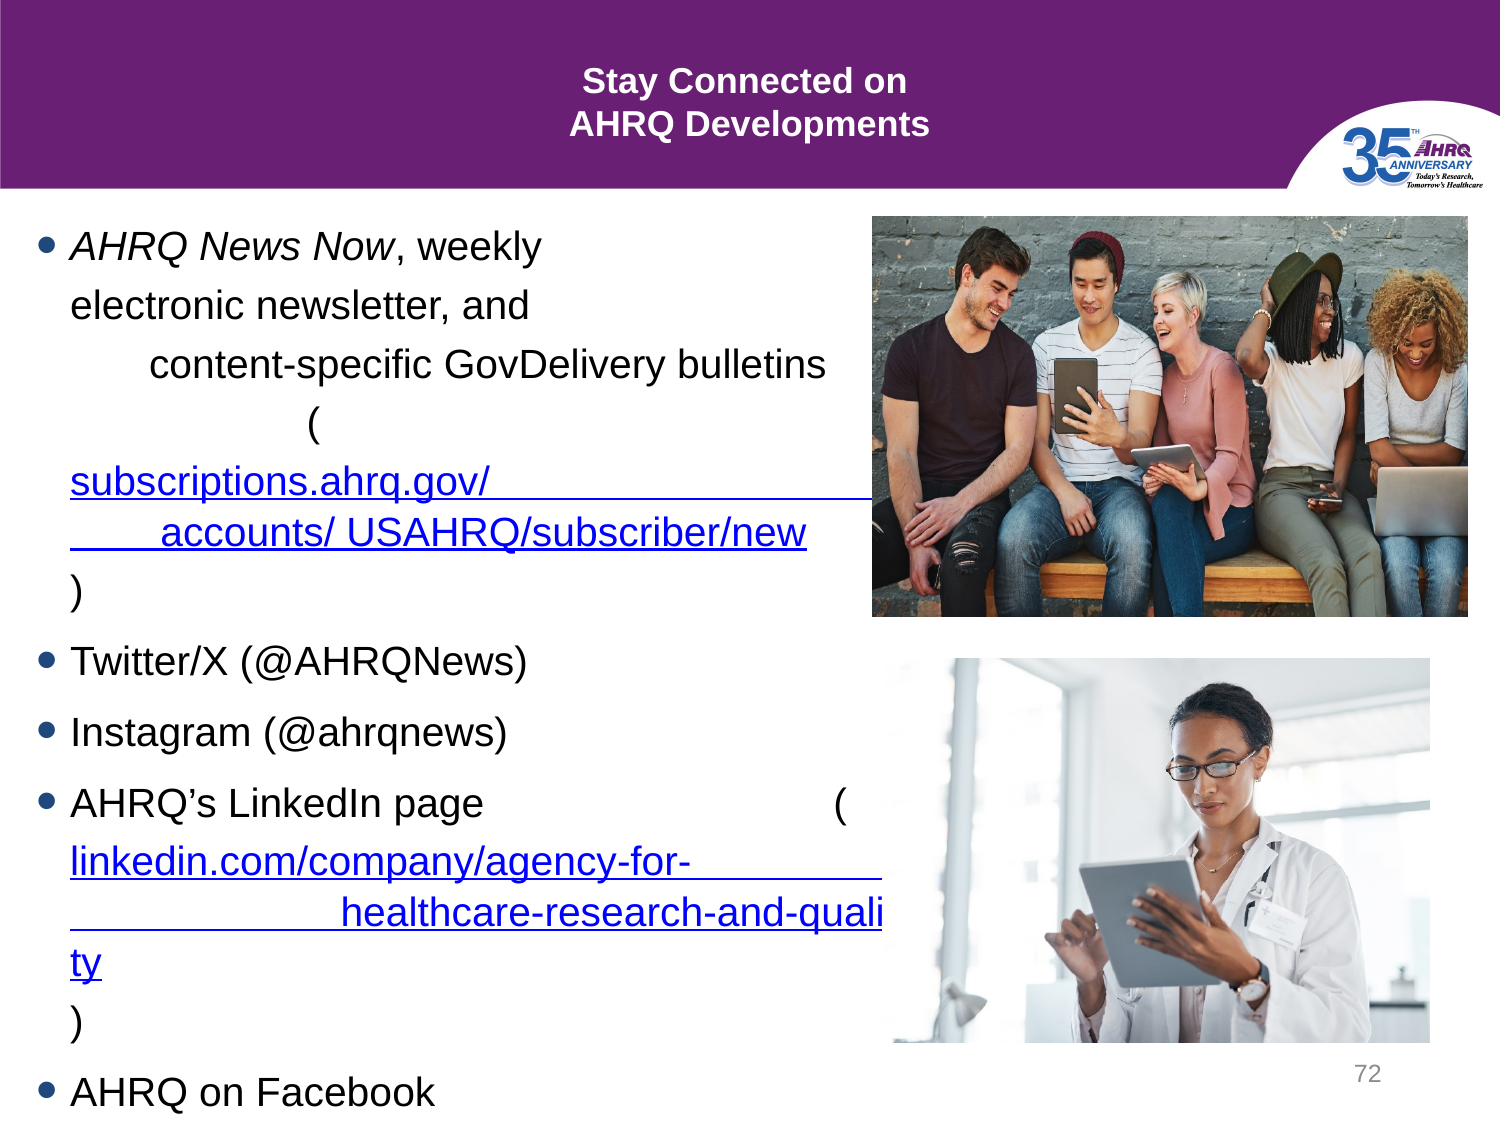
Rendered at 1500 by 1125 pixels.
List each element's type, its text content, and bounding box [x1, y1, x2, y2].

picture [0, 0, 1500, 1125]
title Stay Connected on AHRQ Developments [206, 50, 1294, 152]
slide_number 72 [1059, 1051, 1397, 1103]
list AHRQ News Now, weekly electronic newsletter, and content-specific GovDelivery bulletins (subscriptions.ahrq.gov/ accounts/ USAHRQ/subscriber/new) Twitter/X (@AHRQNews) Instagram (@ahrqnews) AHRQ’s LinkedIn page (linkedin.com/company/agency-for- healthcare-research-and-quality) AHRQ on Facebook Careers at AHRQ (ahrq.gov/cpi/about/careers/index.html [0, 202, 903, 1103]
